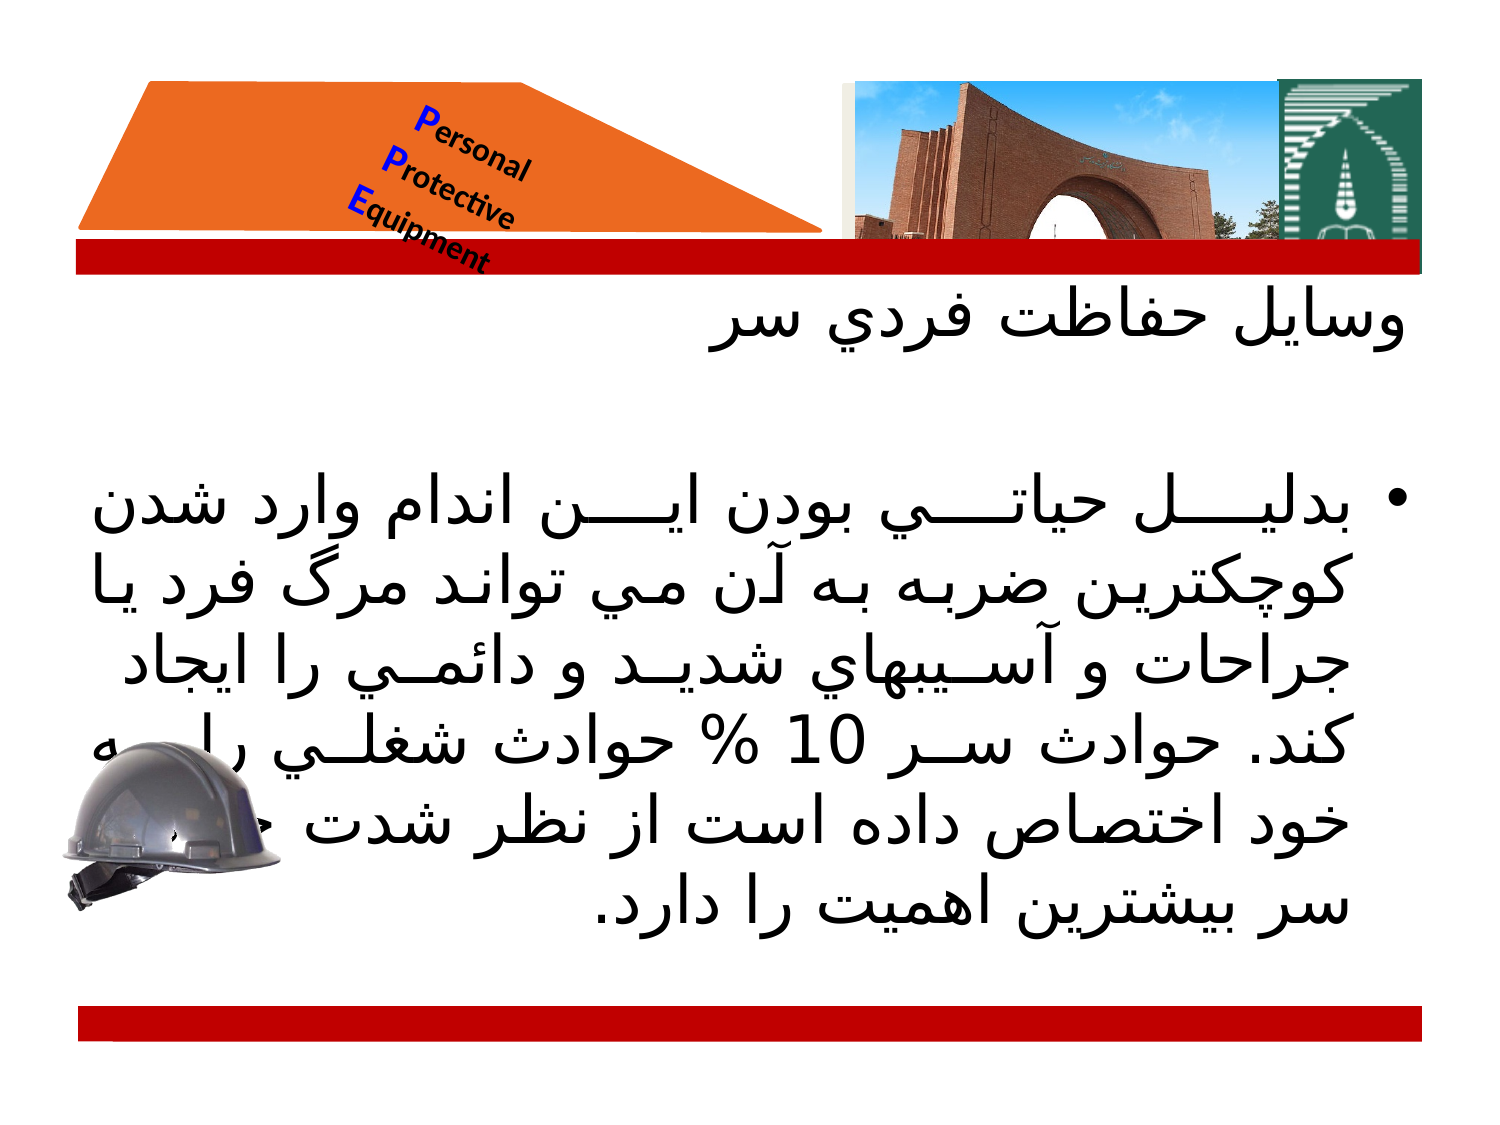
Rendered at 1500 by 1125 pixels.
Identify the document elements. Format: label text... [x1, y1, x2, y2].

picture [855, 79, 1422, 262]
picture [58, 738, 283, 915]
list وسايل حفاظت فردي سر بدليل حياتي بودن اين اندام وارد شدن كوچكترين ضربه به آن مي تواند مرگ فرد يا جراحات و آسيبهاي شديد و دائمي را ايجاد کند. حوادث سر 10 % حوادث شغلي را به خود اختصاص داده است از نظر شدت حوادث سر بيشترين اهميت را دارد. [75, 262, 1425, 1005]
